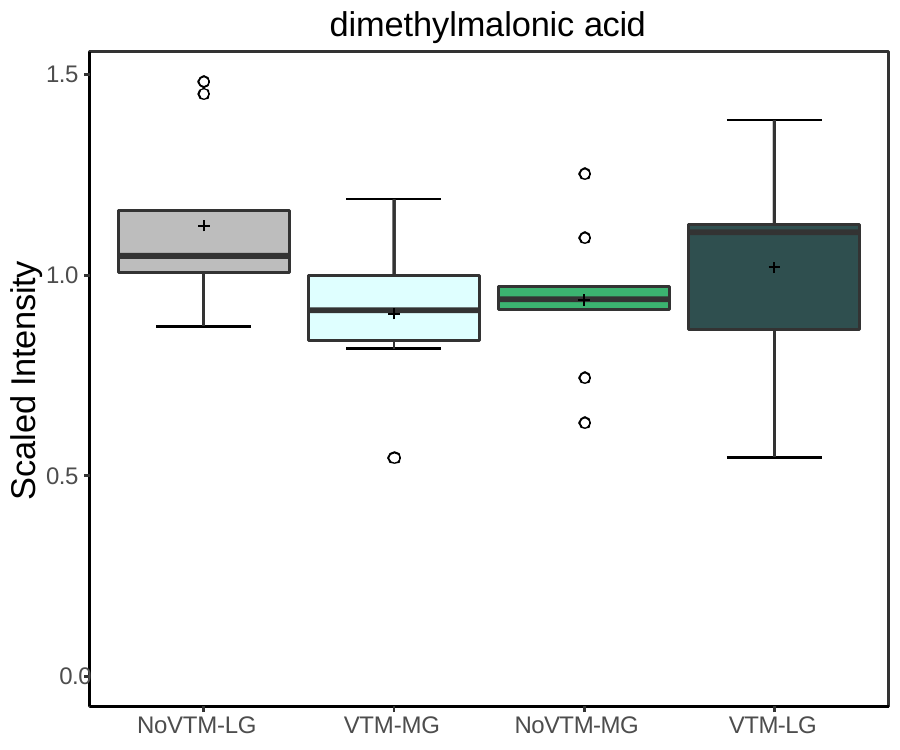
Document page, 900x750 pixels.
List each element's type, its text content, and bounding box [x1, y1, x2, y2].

text_box VTM-LG [726, 721, 822, 738]
slide_number NoVTM-LG [134, 721, 275, 750]
text_box VTM-MG [341, 721, 463, 738]
text_box NoVTM-MG [512, 721, 653, 738]
text_box 1.0 [45, 257, 78, 289]
text_box dimethylmalonic acid [327, 0, 651, 44]
text_box 0.5 [45, 458, 78, 489]
text_box 1.5 [44, 56, 78, 88]
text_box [83, 50, 891, 713]
text_box Scaled Intensity [1, 256, 45, 503]
footer 0.0 [57, 661, 95, 750]
